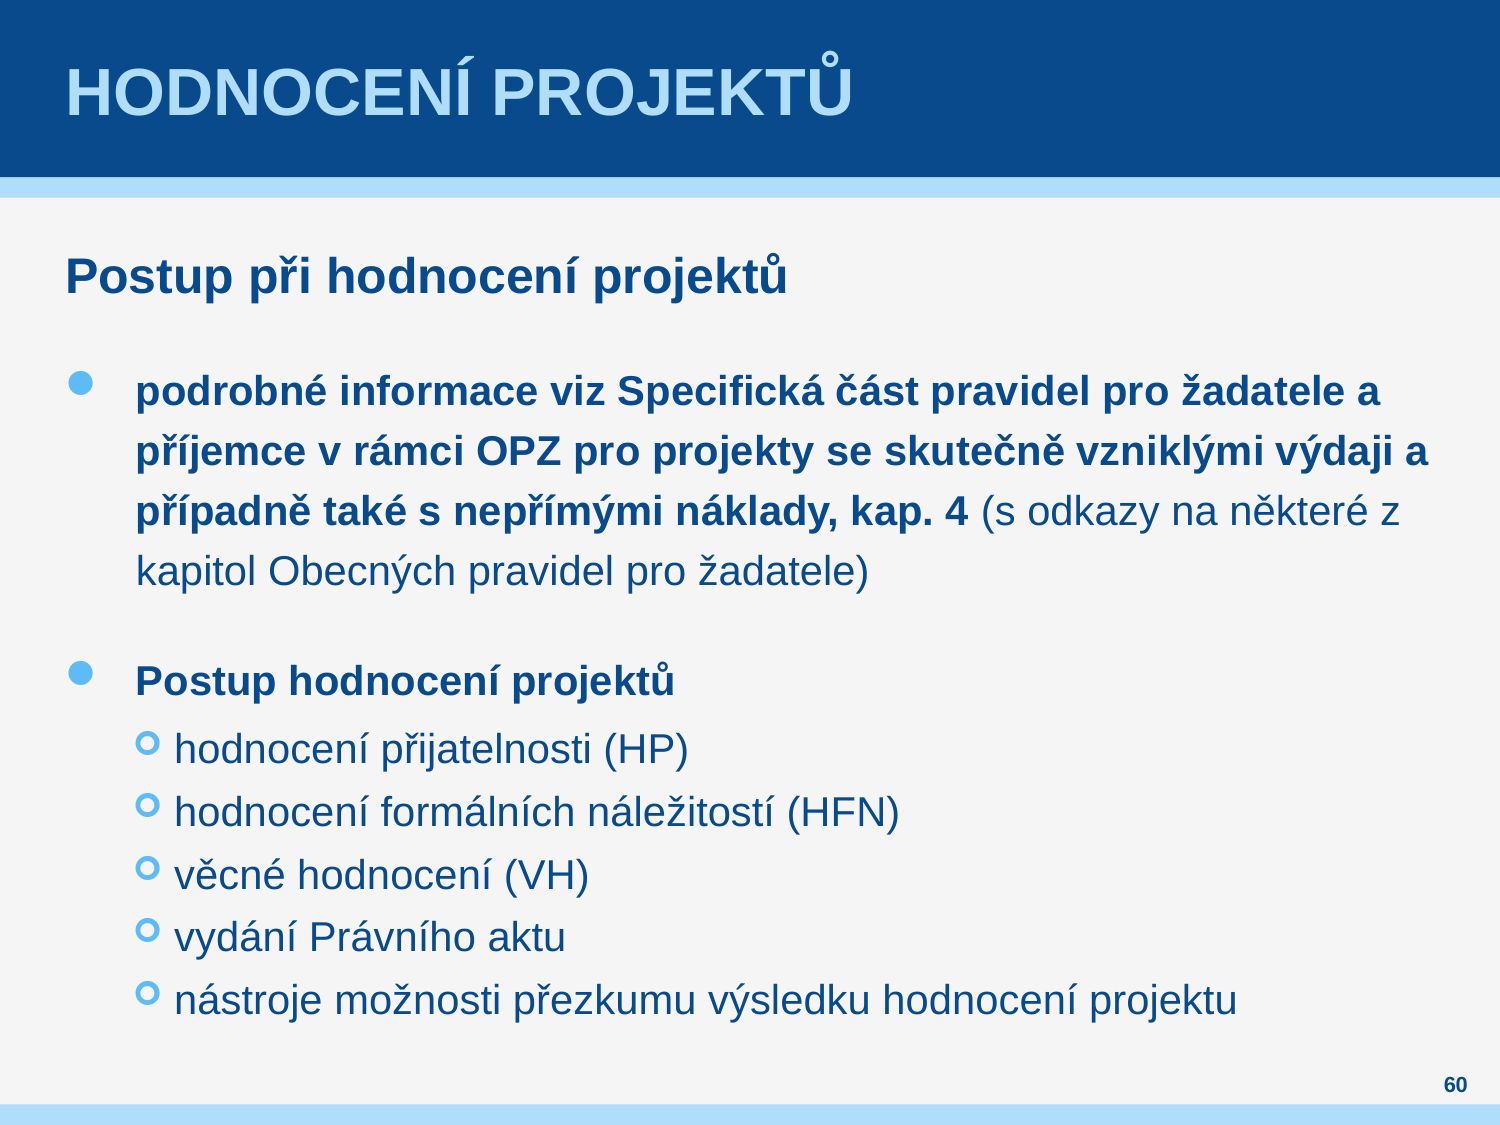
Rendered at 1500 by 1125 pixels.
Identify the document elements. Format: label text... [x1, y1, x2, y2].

title hodnocení projektů [59, 0, 1441, 178]
slide_number 60 [1417, 1068, 1495, 1099]
list Postup při hodnocení projektů podrobné informace viz Specifická část pravidel pro žadatele a příjemce v rámci OPZ pro projekty se skutečně vzniklými výdaji a případně také s nepřímými náklady, kap. 4 (s odkazy na některé z kapitol Obecných pravidel pro žadatele) Postup hodnocení projektů hodnocení přijatelnosti (HP) hodnocení formálních náležitostí (HFN) věcné hodnocení (VH) vydání Právního aktu nástroje možnosti přezkumu výsledku hodnocení projektu [64, 243, 1459, 1059]
